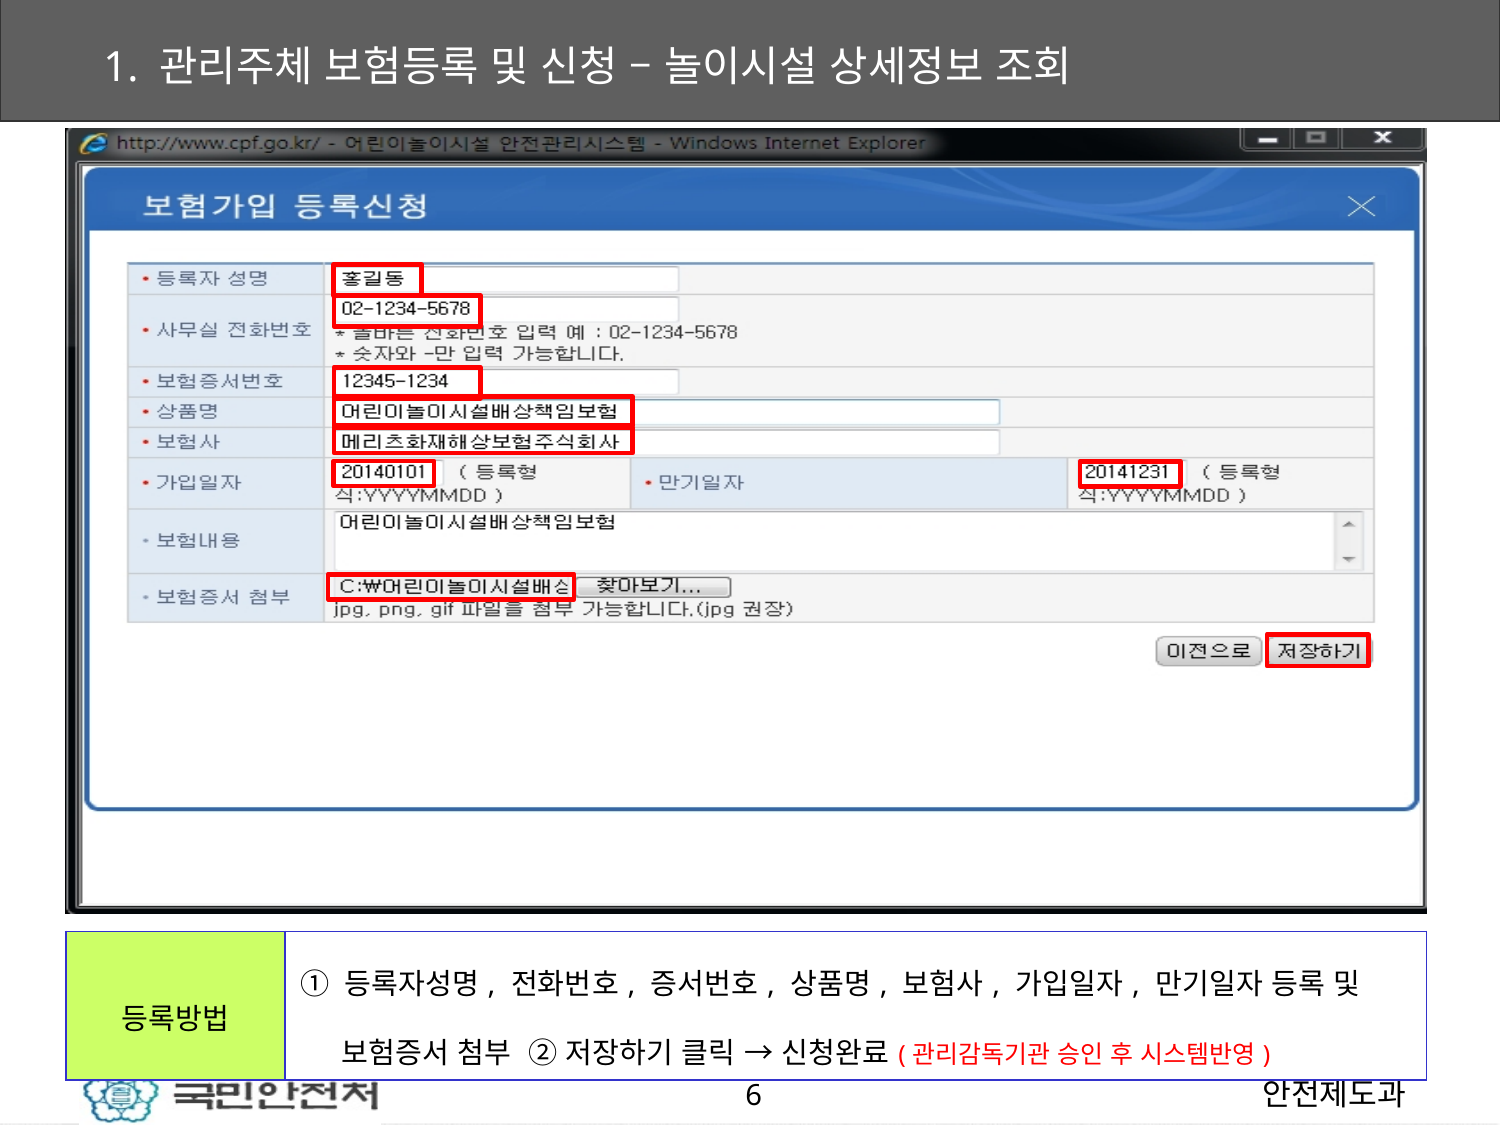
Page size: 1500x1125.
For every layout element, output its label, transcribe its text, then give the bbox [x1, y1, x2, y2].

text_box 1. 관리주체 보험등록 및 신청 – 놀이시설 상세정보 조회 [88, 7, 1407, 123]
table_header ① 등록자성명, 전화번호, 증서번호, 상품명, 보험사, 가입일자, 만기일자 등록 및 보험증서 첨부 ② 저장하기 클릭 → 신청완료(관리감독기관 승인 후 시스템반영) [286, 932, 1426, 1079]
slide_number 5 [534, 1081, 973, 1125]
table_header 등록방법 [67, 932, 284, 1079]
picture [79, 1081, 534, 1125]
picture [65, 128, 1427, 915]
